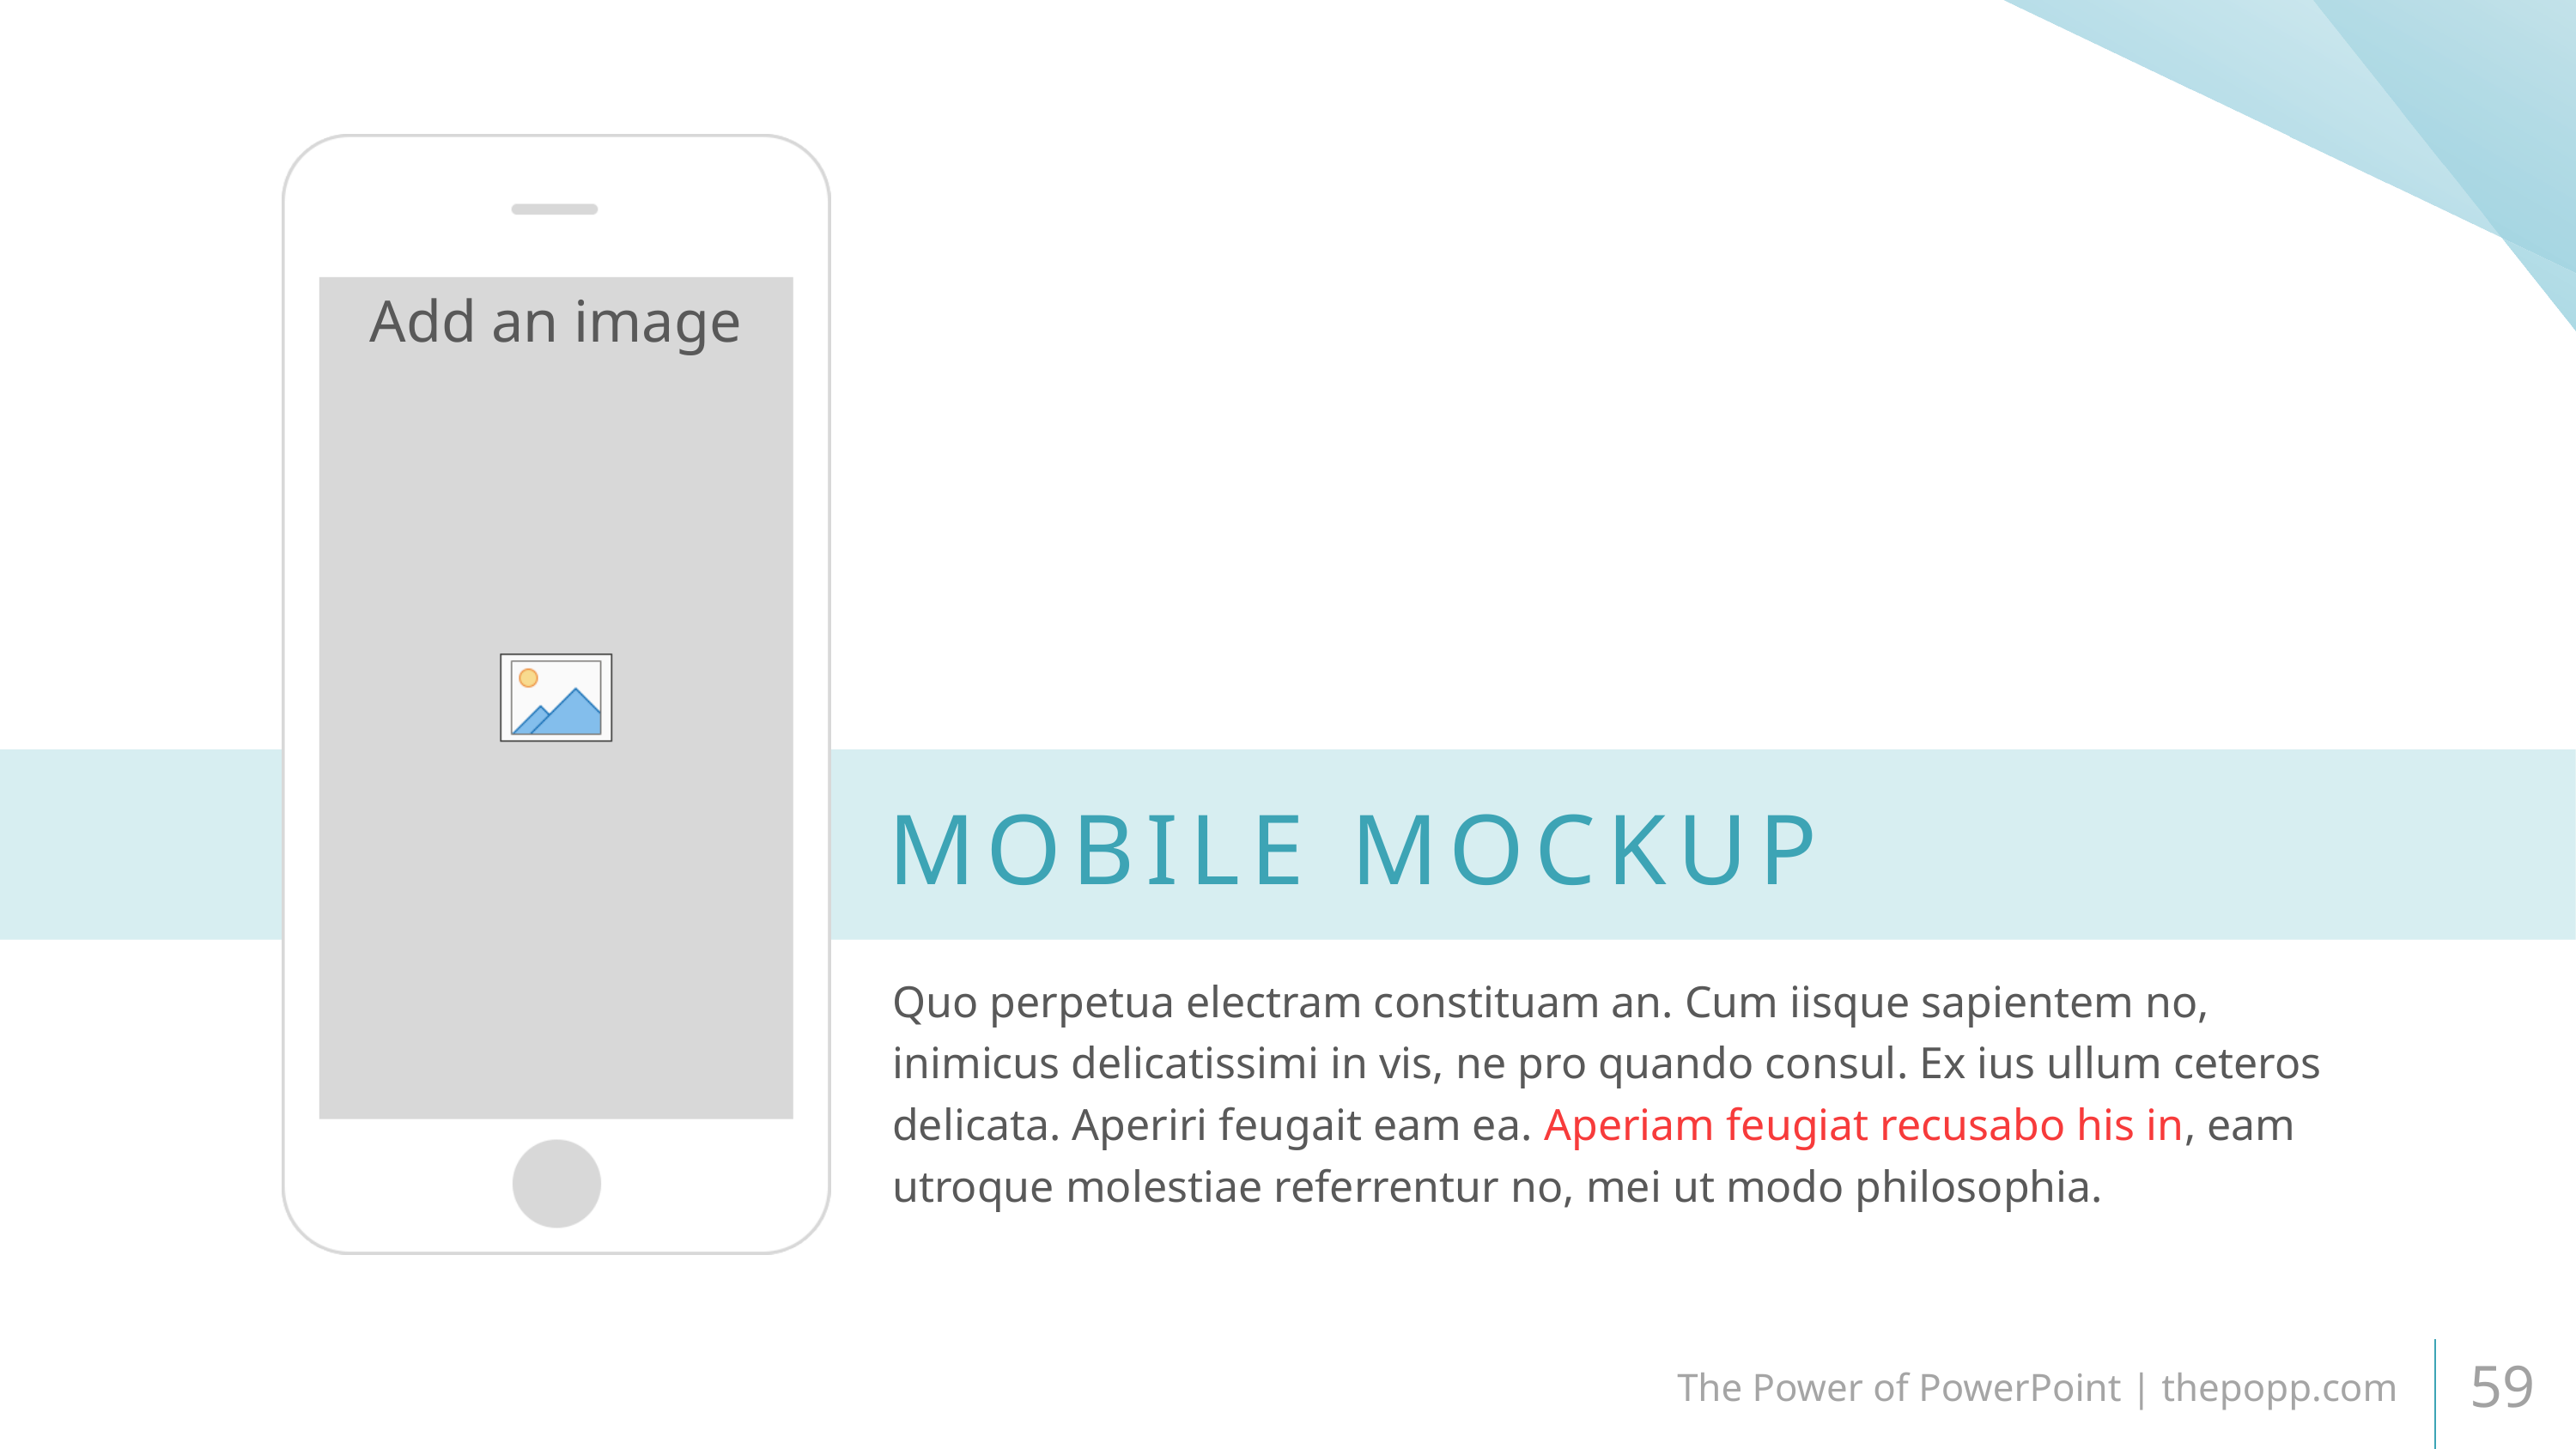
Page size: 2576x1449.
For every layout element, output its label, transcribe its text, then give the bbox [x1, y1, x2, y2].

footer The Power of PowerPoint | thepopp.com [1326, 1350, 2421, 1428]
picture [282, 134, 831, 1255]
list Quo perpetua electram constituam an. Cum iisque sapientem no, inimicus delicatissimi in vis, ne pro quando consul. Ex ius ullum ceteros delicata. Aperiri feugait eam ea. Aperiam feugiat recusabo his in, eam utroque molestiae referrentur no, mei ut modo philosophia. [869, 952, 2404, 1238]
slide_number 59 [2446, 1350, 2575, 1428]
list MOBILE MOCKUP [865, 762, 2286, 916]
